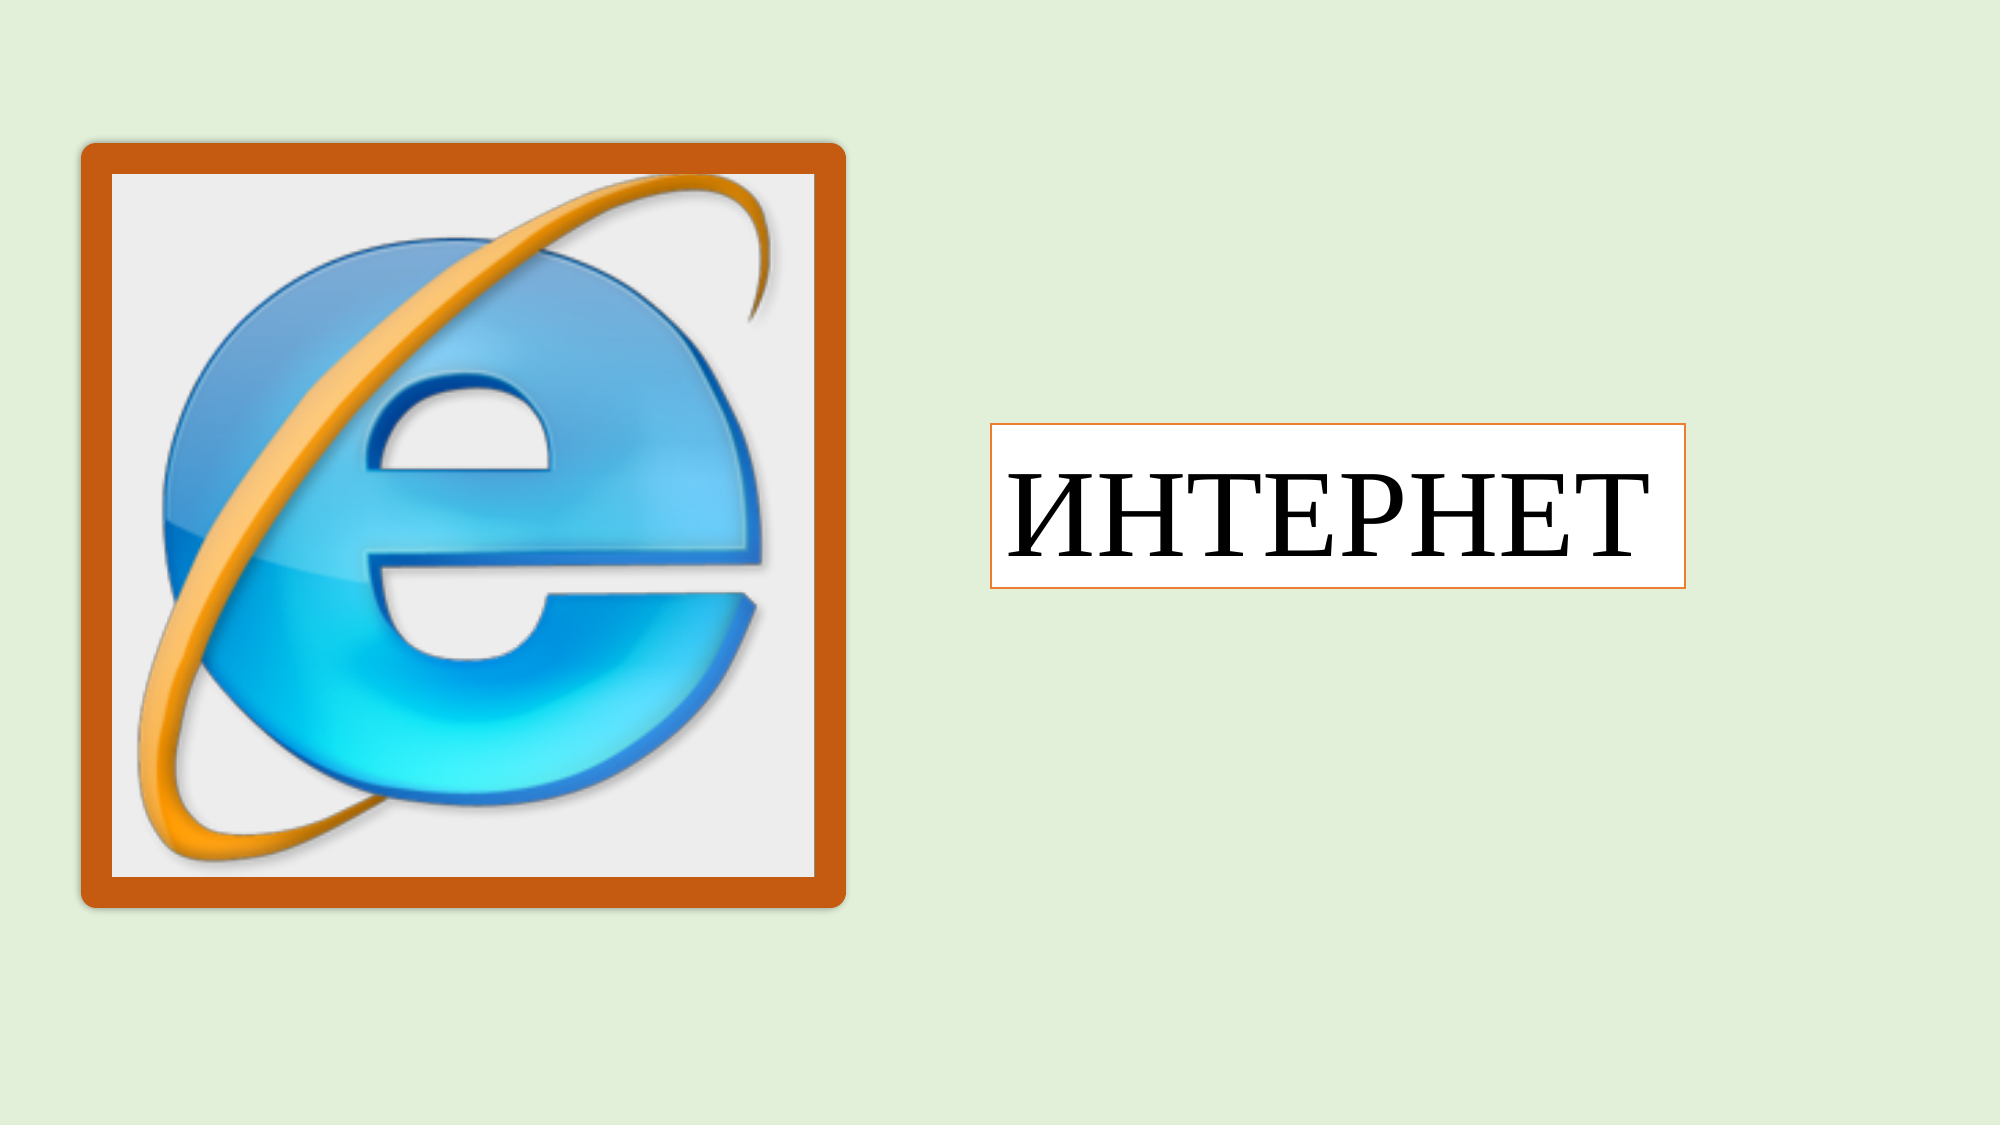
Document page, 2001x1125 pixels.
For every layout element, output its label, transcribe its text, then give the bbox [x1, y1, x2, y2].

text_box ИНТЕРНЕТ [990, 423, 1686, 589]
picture [111, 173, 815, 877]
